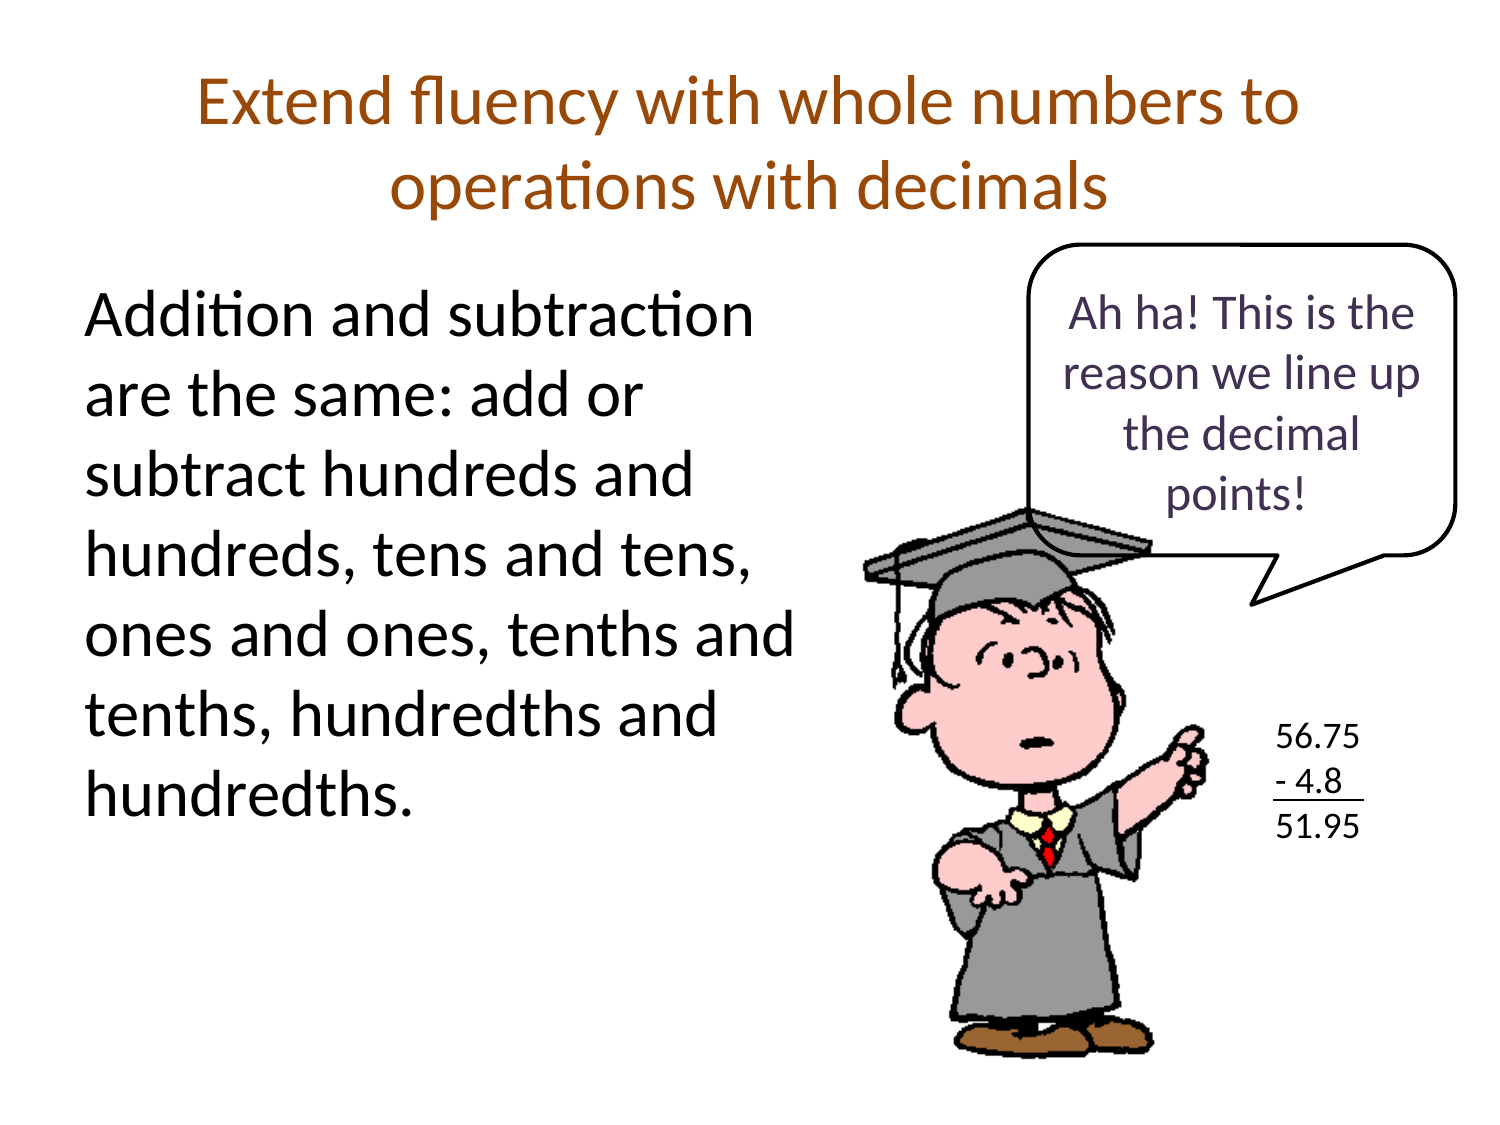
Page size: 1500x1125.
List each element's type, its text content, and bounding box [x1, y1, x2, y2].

list Addition and subtraction are the same: add or subtract hundreds and hundreds, tens and tens, ones and ones, tenths and tenths, hundredths and hundredths. [69, 262, 815, 1005]
picture [796, 500, 1261, 1067]
text_box Ah ha! This is the reason we line up the decimal points! [1026, 242, 1458, 602]
title Extend fluency with whole numbers to operations with decimals [75, 45, 1425, 233]
text_box 56.75 - 4.8 51.95 [1266, 703, 1468, 854]
